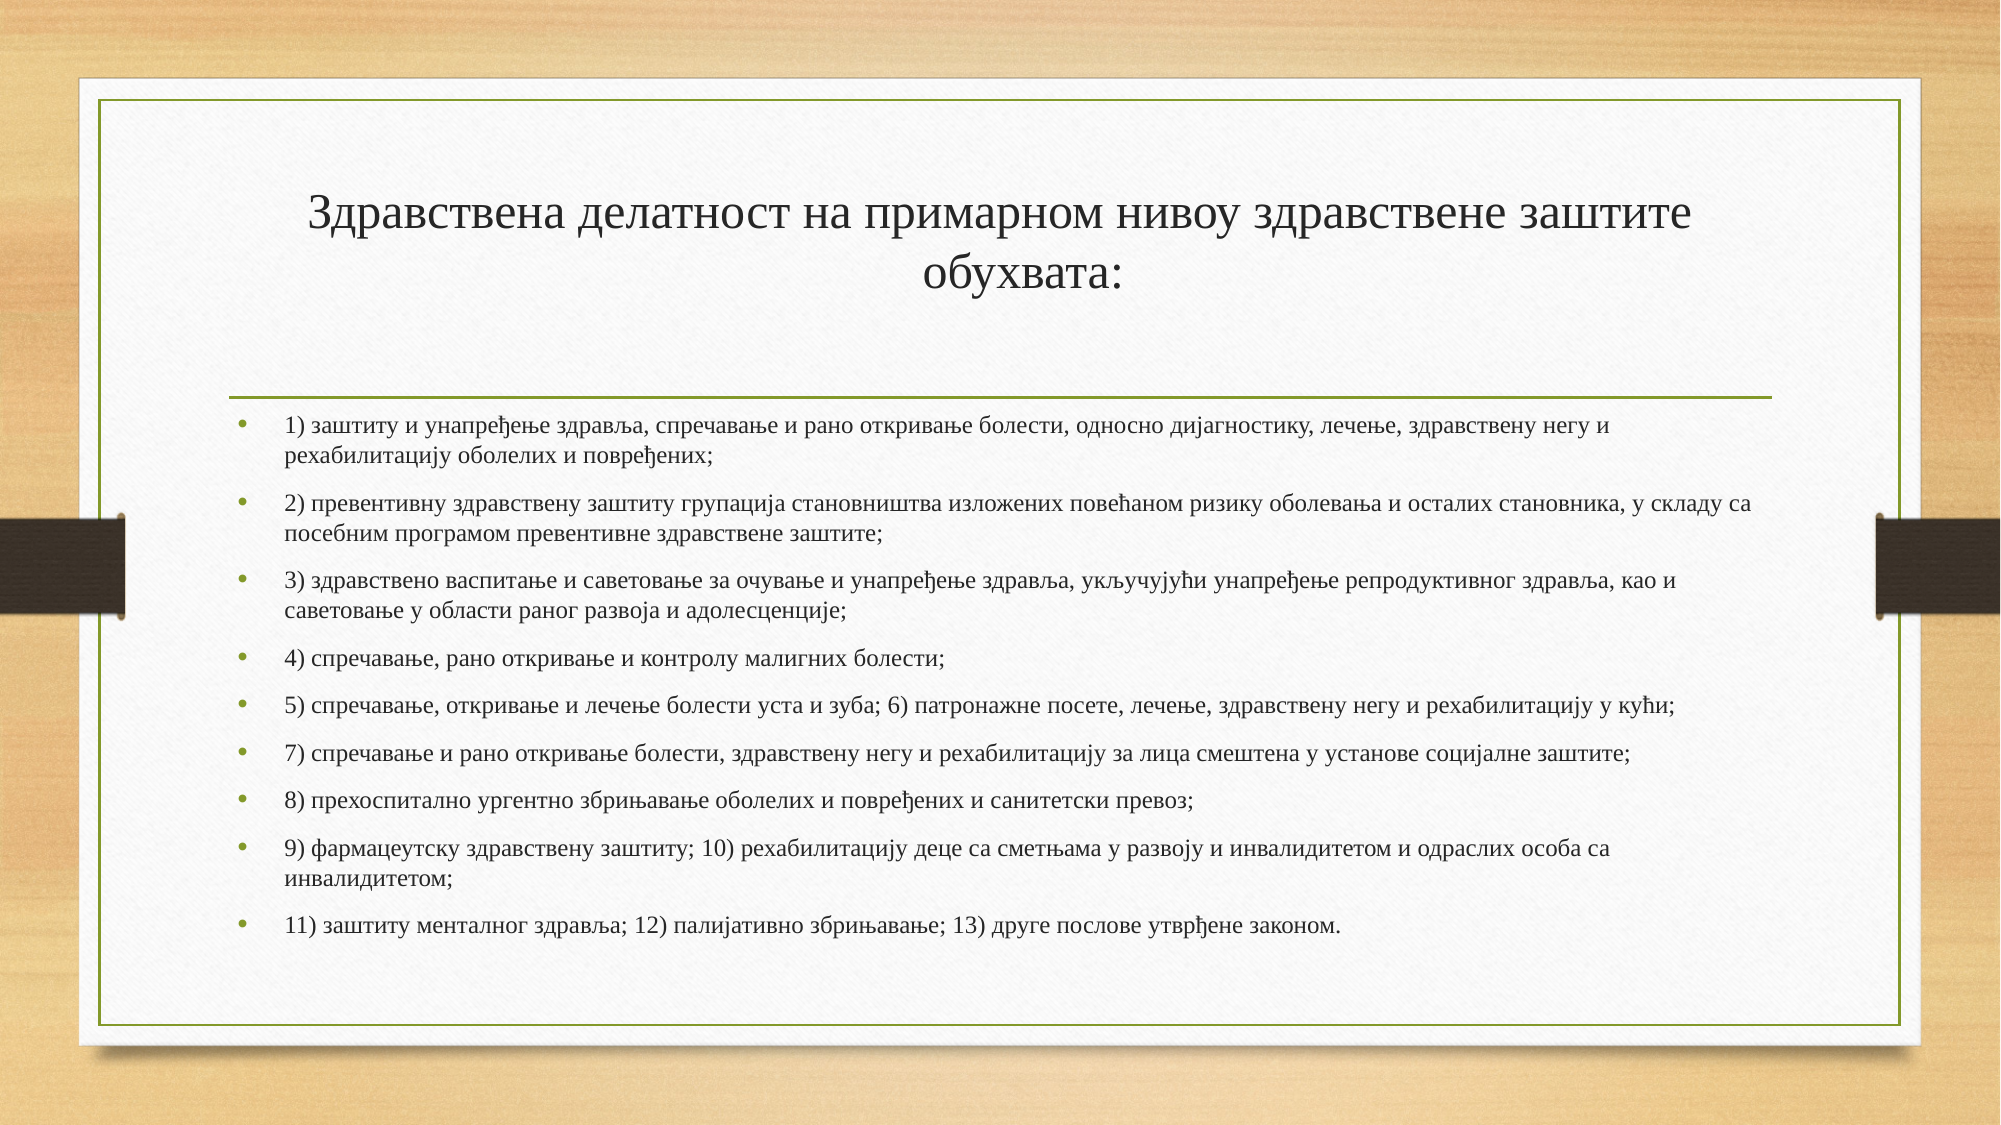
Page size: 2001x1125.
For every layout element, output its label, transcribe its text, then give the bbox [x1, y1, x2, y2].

list 1) заштиту и унапређење здравља, спречавање и рано откривање болести, односно дијагностику, лечење, здравствену негу и рехабилитацију оболелих и повређених; 2) превентивну здравствену заштиту групација становништва изложених повећаном ризику оболевања и осталих становника, у складу са посебним програмом превентивне здравствене заштите; 3) здравствено васпитање и саветовање за очување и унапређење здравља, укључујући унапређење репродуктивног здравља, као и саветовање у области раног развоја и адолесценције; 4) спречавање, рано откривање и контролу малигних болести; 5) спречавање, откривање и лечење болести уста и зуба; 6) патронажне посете, лечење, здравствену негу и рехабилитацију у кући; 7) спречавање и рано откривање болести, здравствену негу и рехабилитацију за лица смештена у установе социјалне заштите; 8) прехоспитално ургентно збрињавање оболелих и повређених и санитетски превоз; 9) фармацеутску здравствену заштиту; 10) рехабилитацију деце са сметњама у развоју и инвалидитетом и одраслих особа са инвалидитетом; 11) заштиту менталног здравља; 12) палијативно збрињавање; 13) друге послове утврђене законом. [222, 401, 1798, 998]
title Здравствена делатност на примарном нивоу здравствене заштите обухвата: [212, 161, 1788, 375]
picture [0, 0, 2001, 1125]
